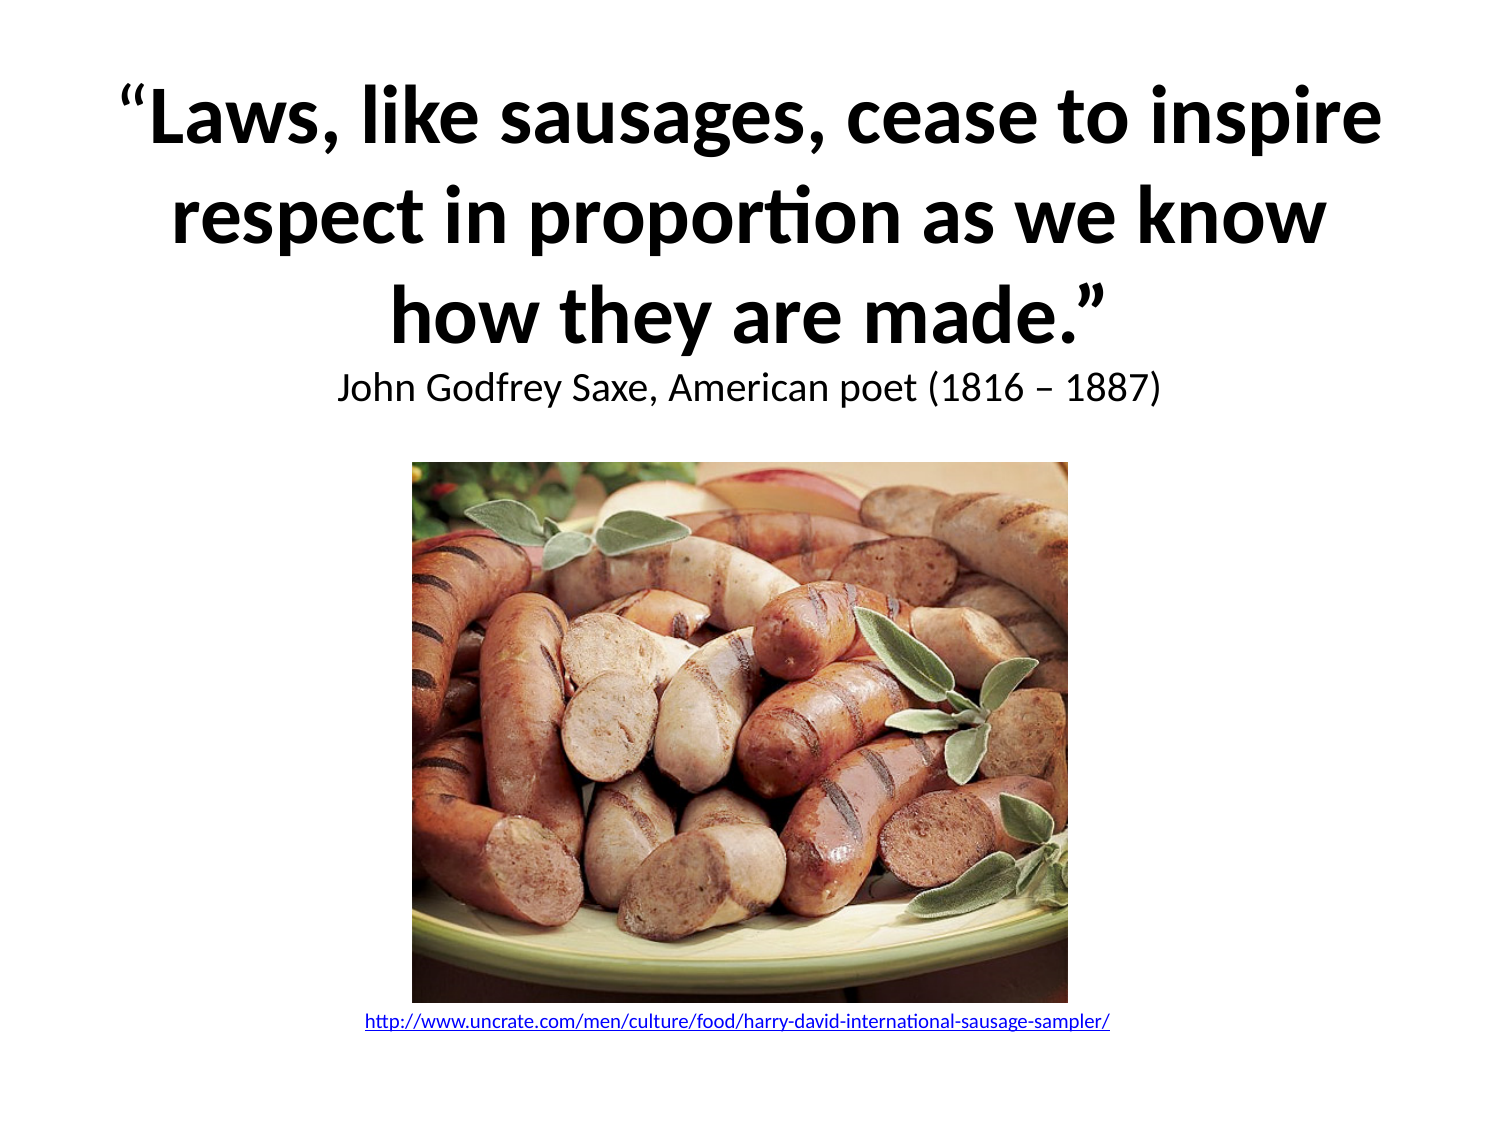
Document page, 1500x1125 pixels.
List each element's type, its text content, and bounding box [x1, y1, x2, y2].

text_box http://www.uncrate.com/men/culture/food/harry-david-international-sausage-sampler/ [349, 999, 1175, 1040]
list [412, 462, 1068, 1003]
title “Laws, like sausages, cease to inspire respect in proportion as we know how they are made.” John Godfrey Saxe, American poet (1816 – 1887) [75, 45, 1425, 425]
